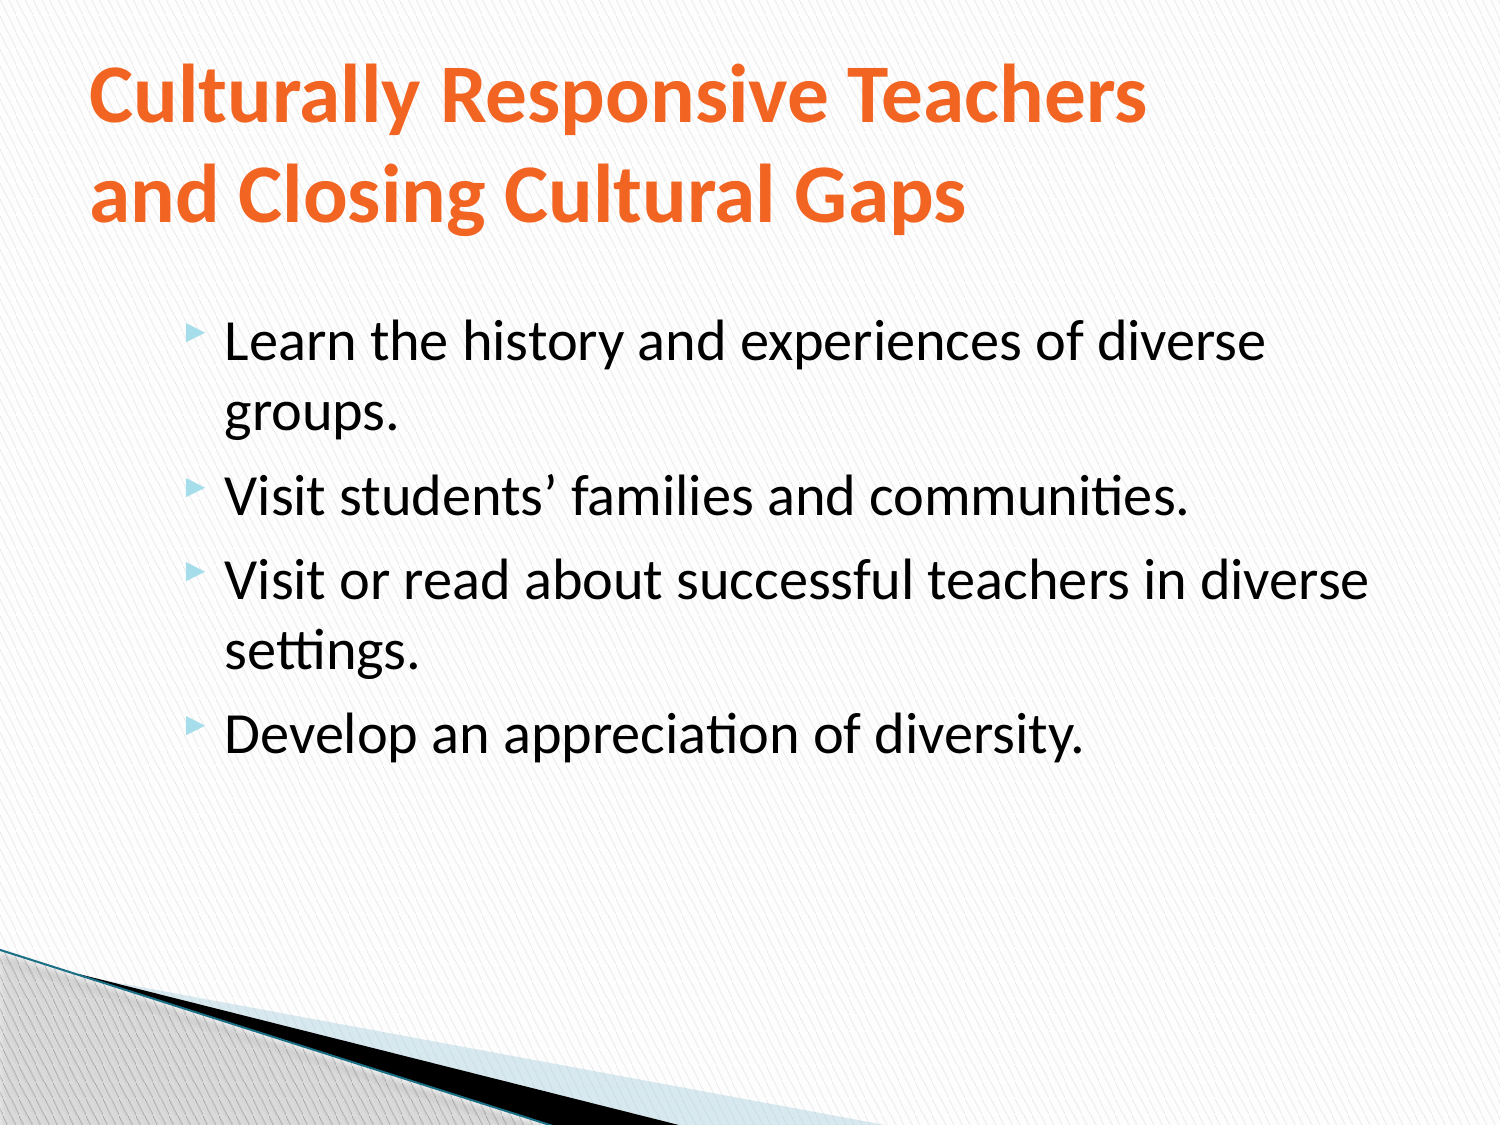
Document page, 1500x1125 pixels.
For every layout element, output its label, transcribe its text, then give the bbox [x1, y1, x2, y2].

list Learn the history and experiences of diverse groups. Visit students’ families and communities. Visit or read about successful teachers in diverse settings. Develop an appreciation of diversity. [150, 295, 1388, 1038]
title Culturally Responsive Teachers and Closing Cultural Gaps [75, 45, 1425, 233]
